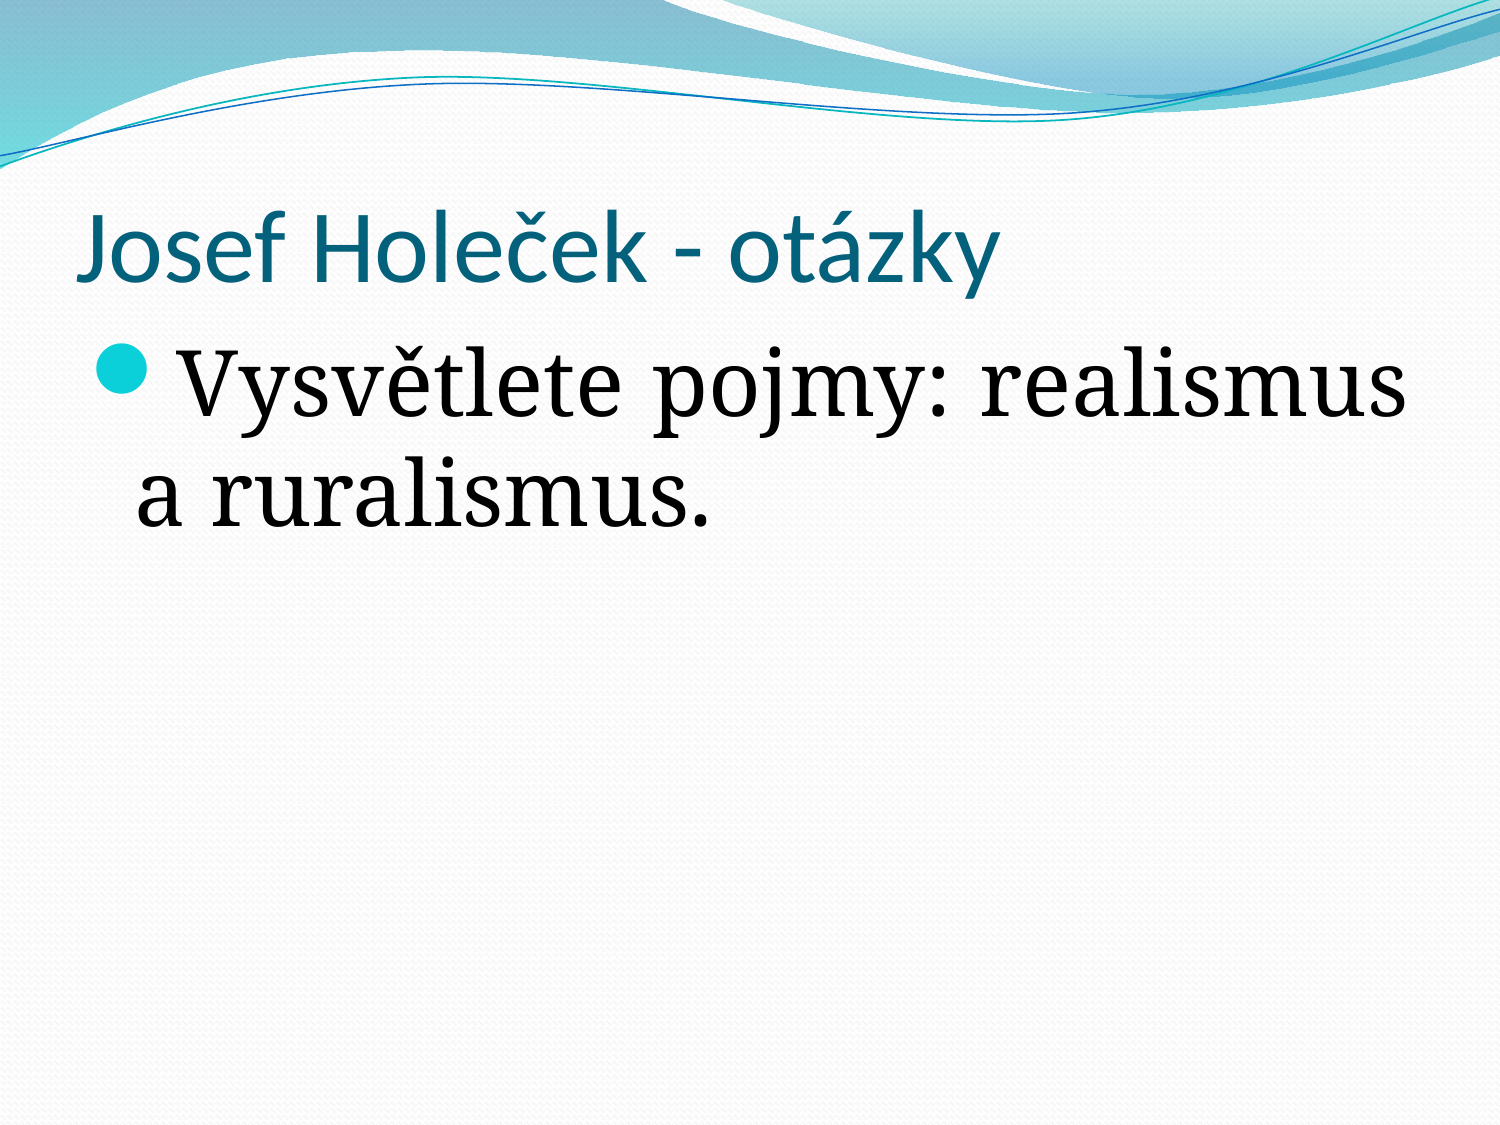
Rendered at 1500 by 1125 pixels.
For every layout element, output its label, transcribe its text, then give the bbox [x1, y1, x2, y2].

list Vysvětlete pojmy: realismus a ruralismus. [75, 317, 1425, 1038]
title Josef Holeček - otázky [75, 115, 1425, 303]
